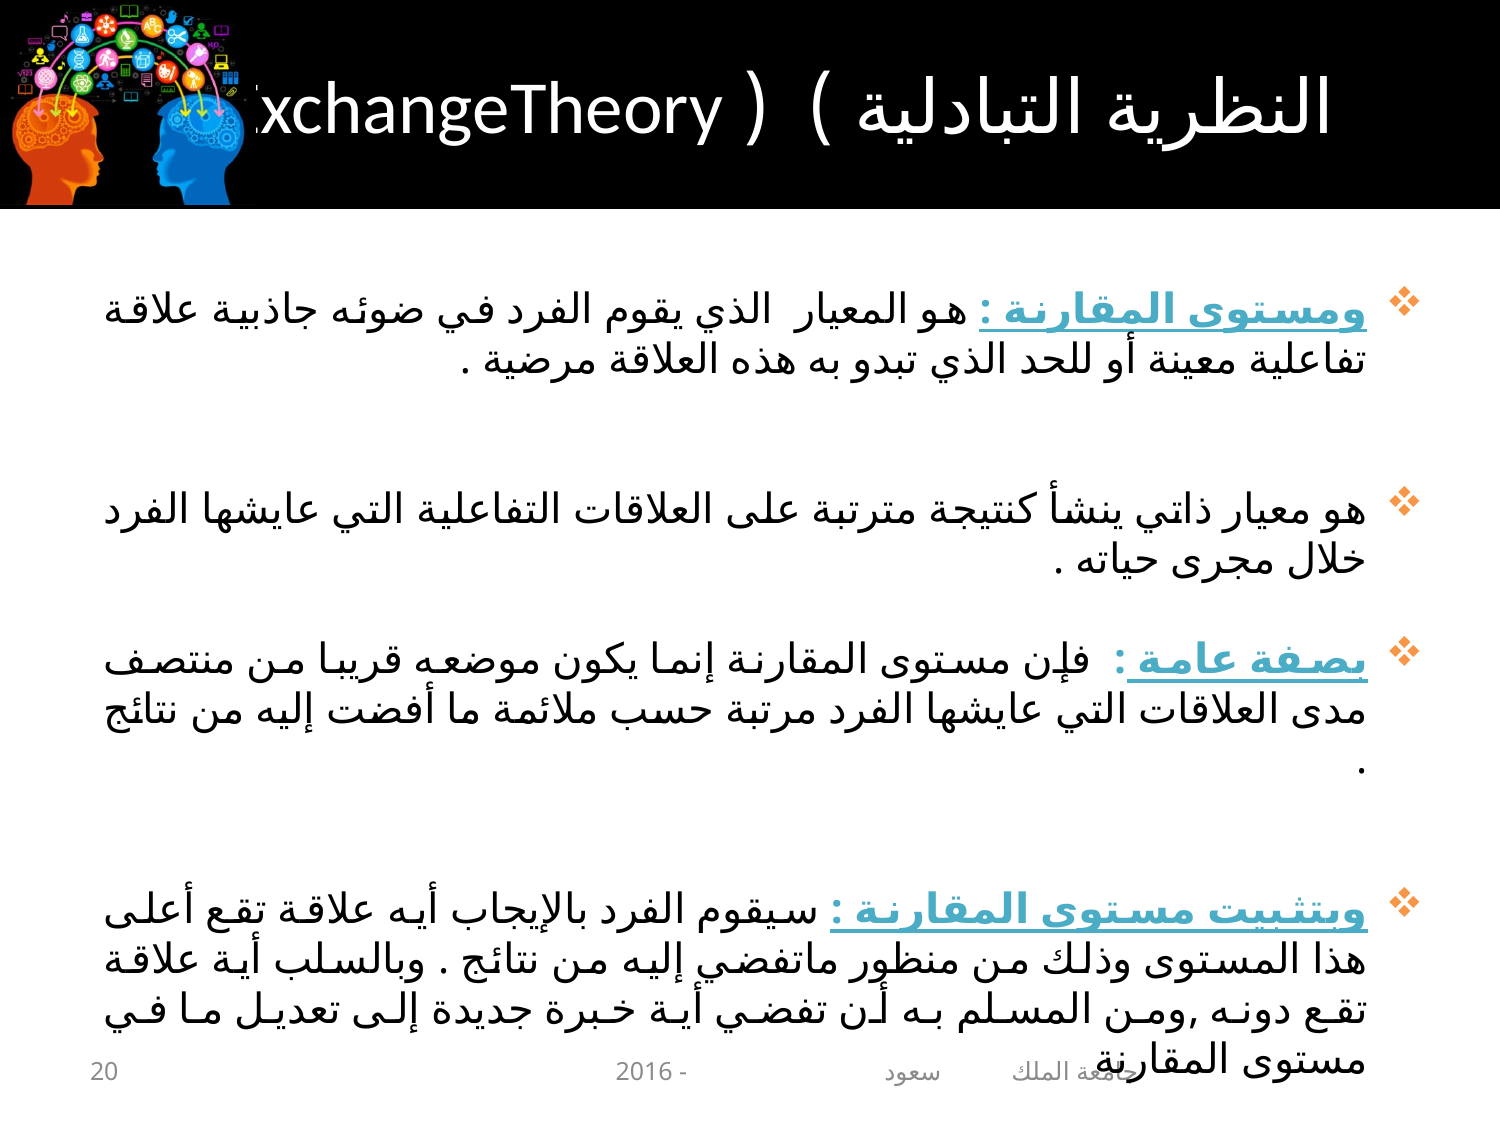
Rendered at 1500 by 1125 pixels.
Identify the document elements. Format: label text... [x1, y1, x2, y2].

picture [0, 0, 256, 205]
footer جامعة الملك سعود - 2016 [512, 1042, 988, 1103]
text_box النظرية التبادلية ) ( ExchangeTheory [257, 0, 1500, 209]
slide_number 20 [75, 1042, 425, 1103]
text_box ومستوى المقارنة : هو المعيار الذي يقوم الفرد في ضوئه جاذبية علاقة تفاعلية معينة أو للحد الذي تبدو به هذه العلاقة مرضية . هو معيار ذاتي ينشأ كنتيجة مترتبة على العلاقات التفاعلية التي عايشها الفرد خلال مجرى حياته . بصفة عامة : فإن مستوى المقارنة إنما يكون موضعه قريبا من منتصف مدى العلاقات التي عايشها الفرد مرتبة حسب ملائمة ما أفضت إليه من نتائج . وبتثبيت مستوى المقارنة : سيقوم الفرد بالإيجاب أيه علاقة تقع أعلى هذا المستوى وذلك من منظور ماتفضي إليه من نتائج . وبالسلب أية علاقة تقع دونه ,ومن المسلم به أن تفضي أية خبرة جديدة إلى تعديل ما في مستوى المقارنة [88, 274, 1439, 1035]
